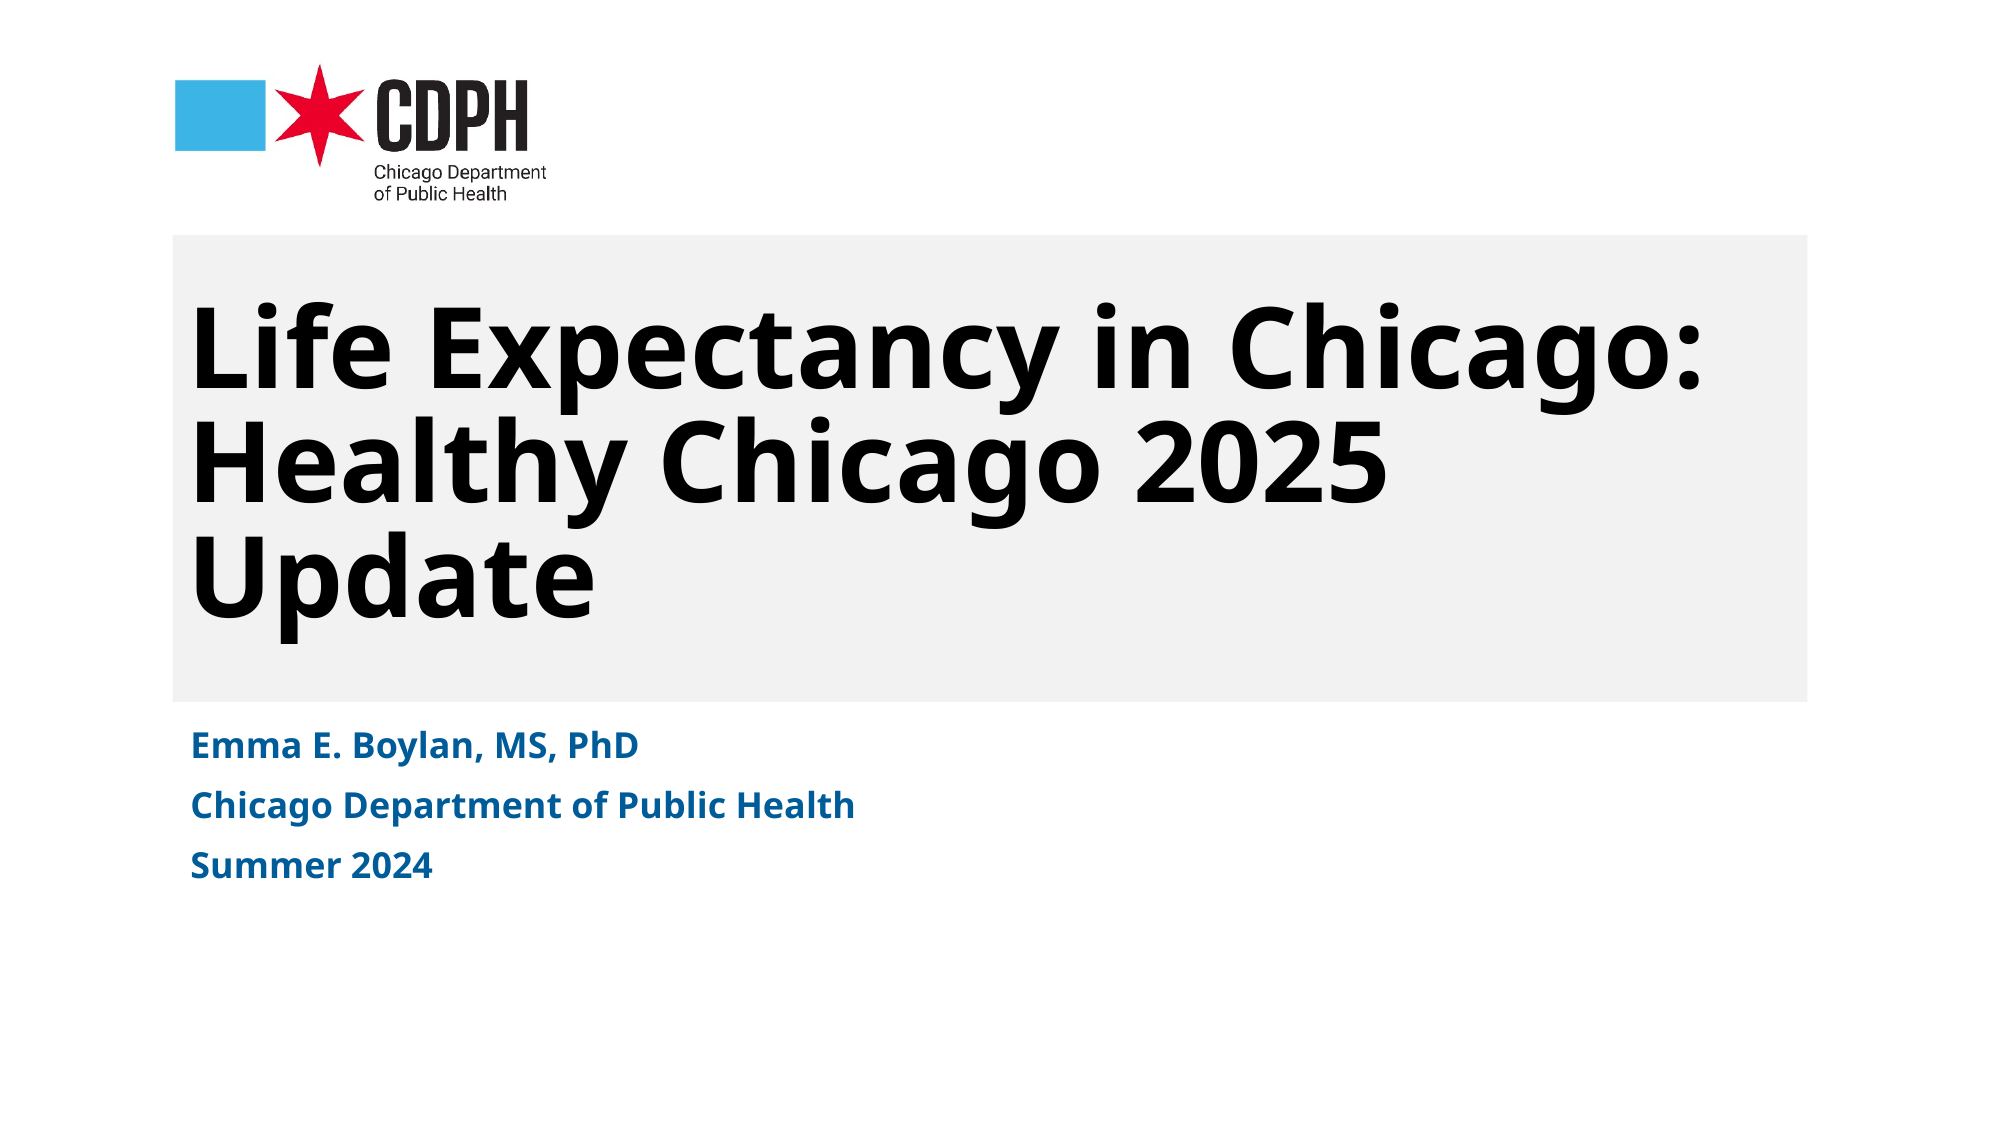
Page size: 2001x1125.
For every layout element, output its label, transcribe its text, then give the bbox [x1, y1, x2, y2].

title Life Expectancy in Chicago: Healthy Chicago 2025 Update [172, 234, 1808, 702]
picture [175, 59, 554, 209]
subtitle Emma E. Boylan, MS, PhD Chicago Department of Public Health Summer 2024 [175, 720, 1470, 896]
